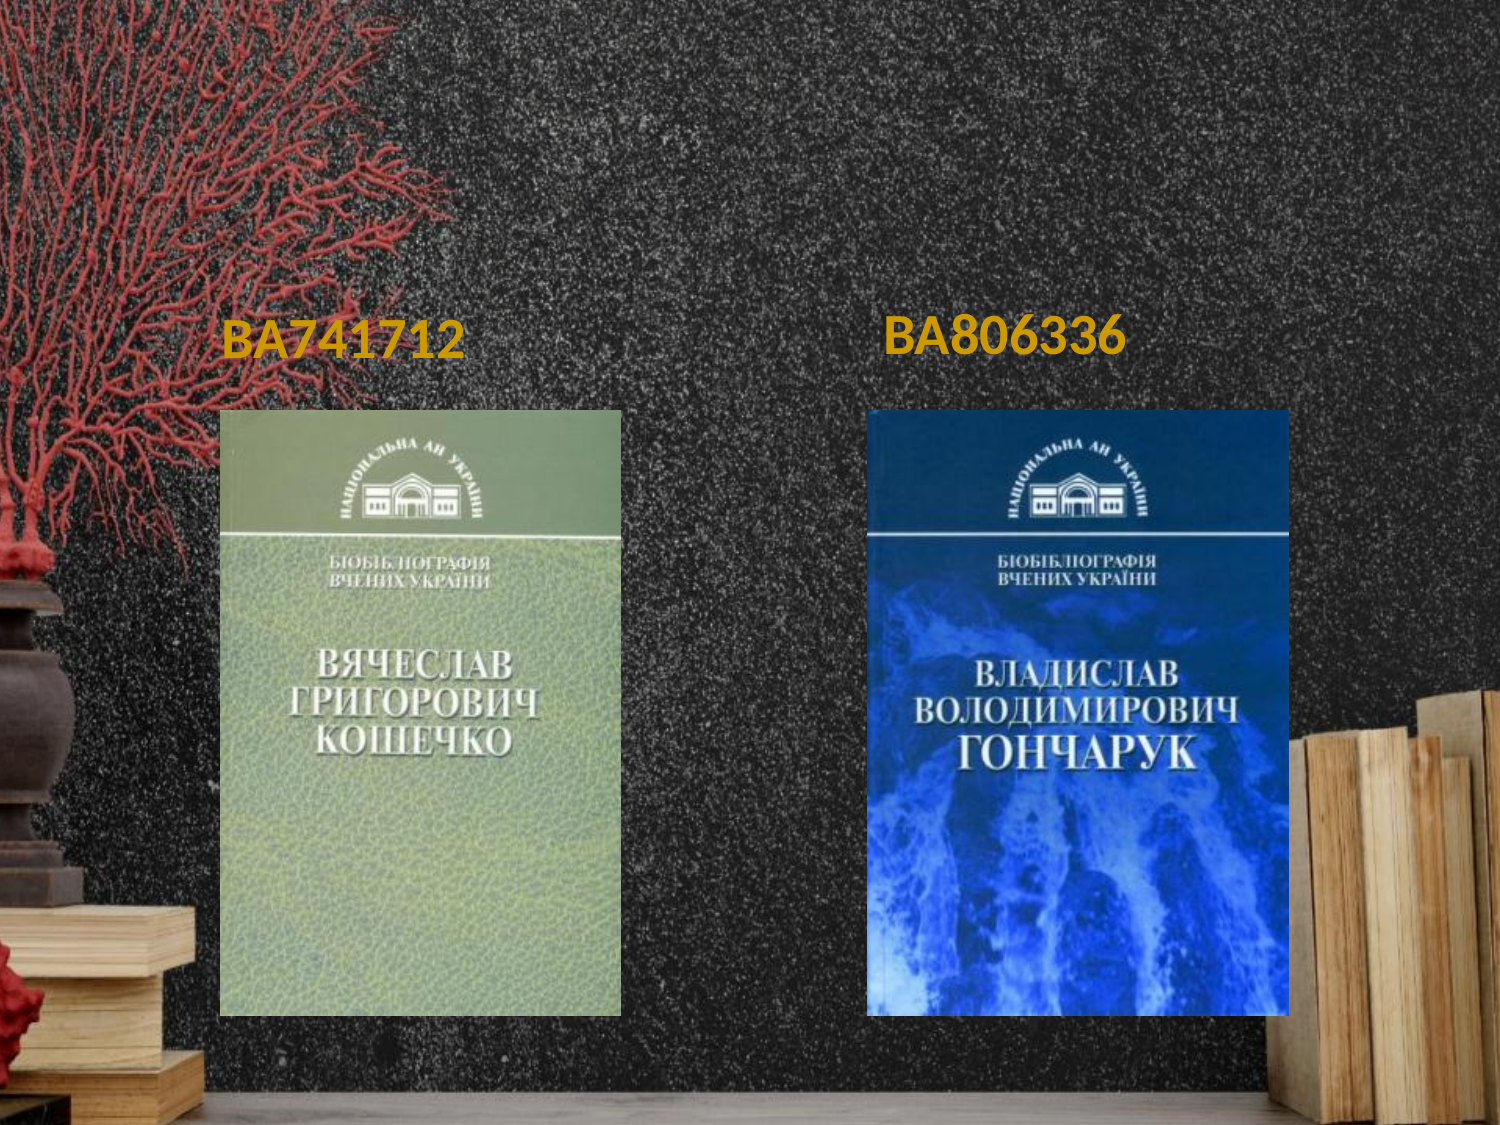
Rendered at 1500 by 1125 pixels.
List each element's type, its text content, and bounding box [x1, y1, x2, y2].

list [867, 410, 1289, 1016]
list ВА806336 [868, 251, 1425, 375]
list ВА741712 [206, 255, 774, 379]
picture [0, 0, 1500, 1125]
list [220, 410, 621, 1016]
